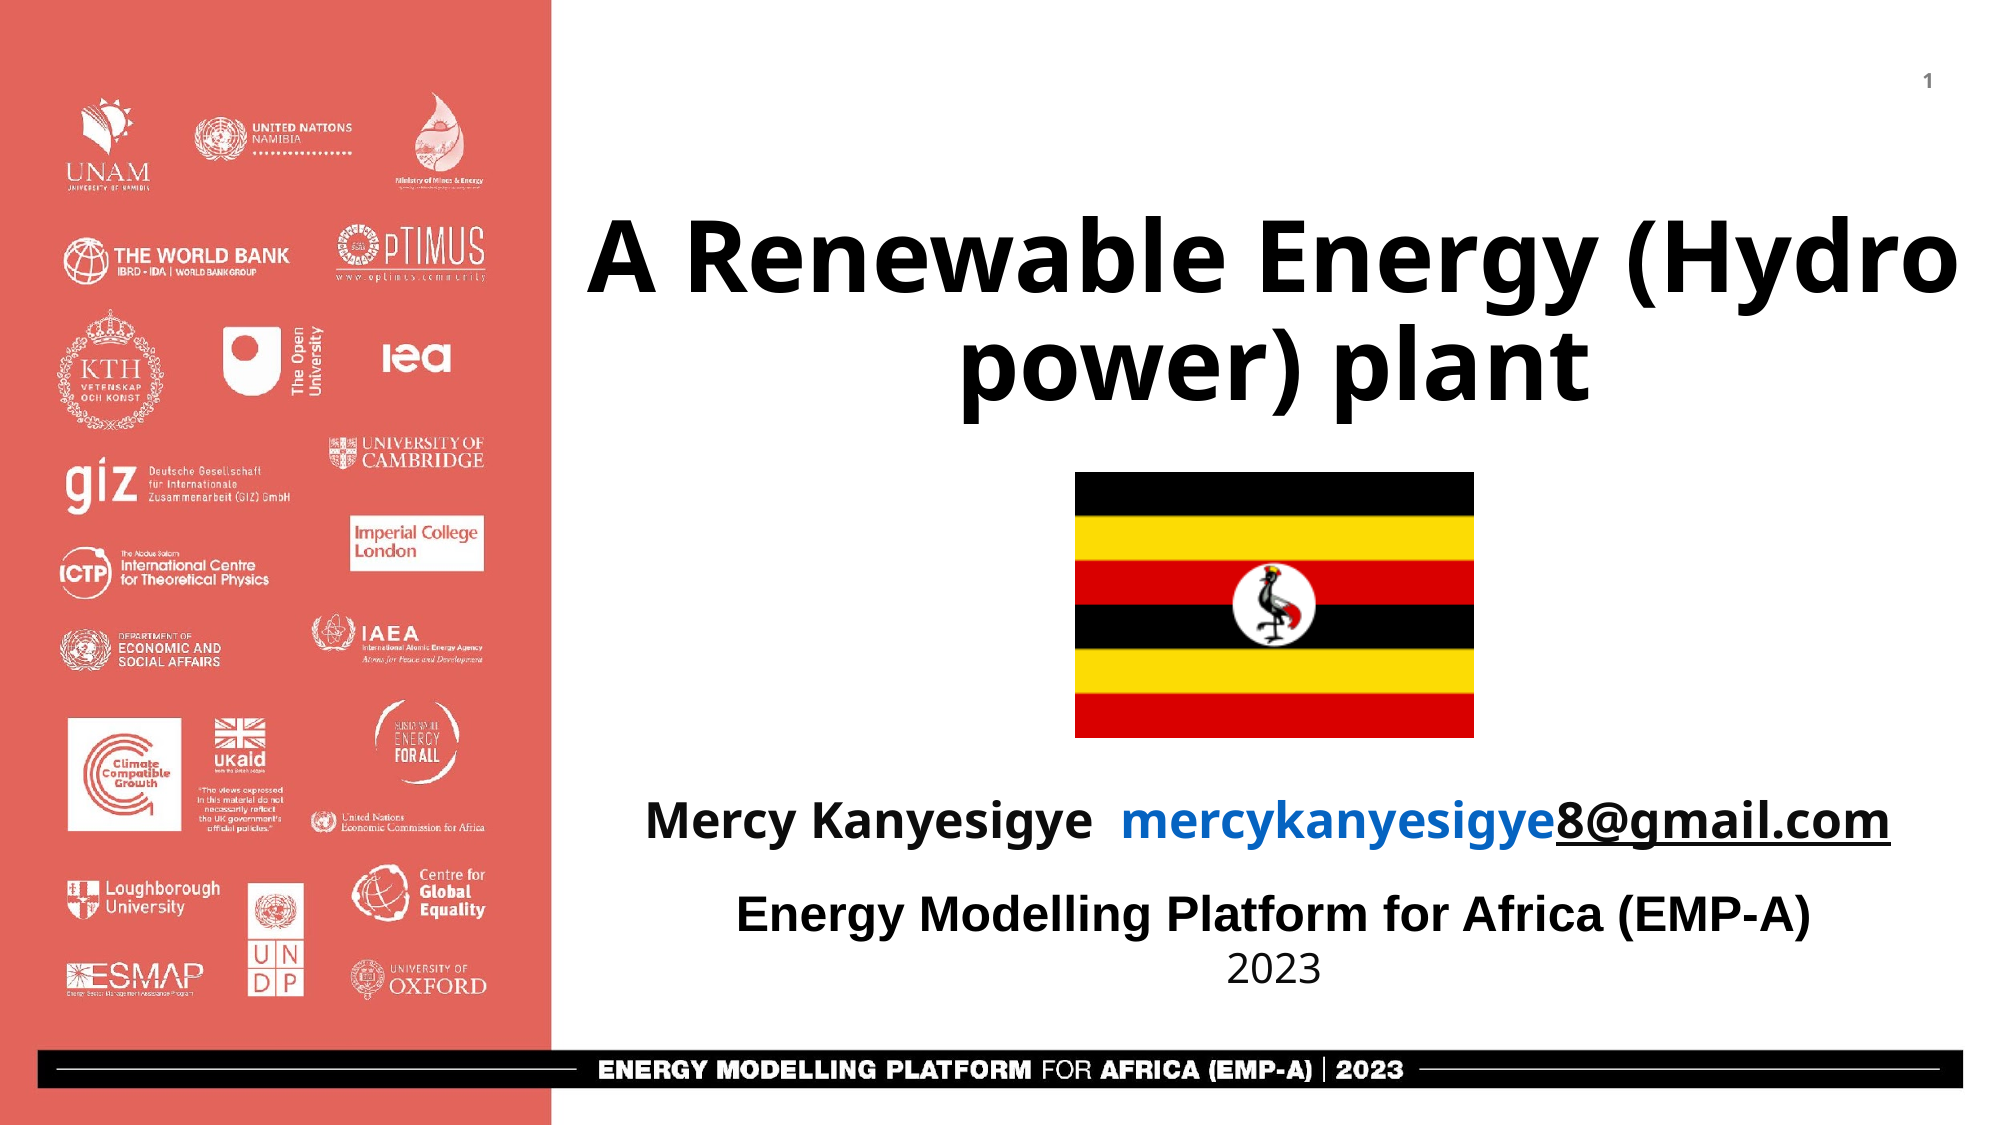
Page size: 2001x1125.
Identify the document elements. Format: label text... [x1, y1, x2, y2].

text_box Mercy Kanyesigye mercykanyesigye8@gmail.com Energy Modelling Platform for Africa (EMP-A) 2023 [549, 780, 2000, 1071]
title A Renewable Energy (Hydro power) plant [549, 37, 2000, 430]
picture [0, 0, 2000, 1125]
